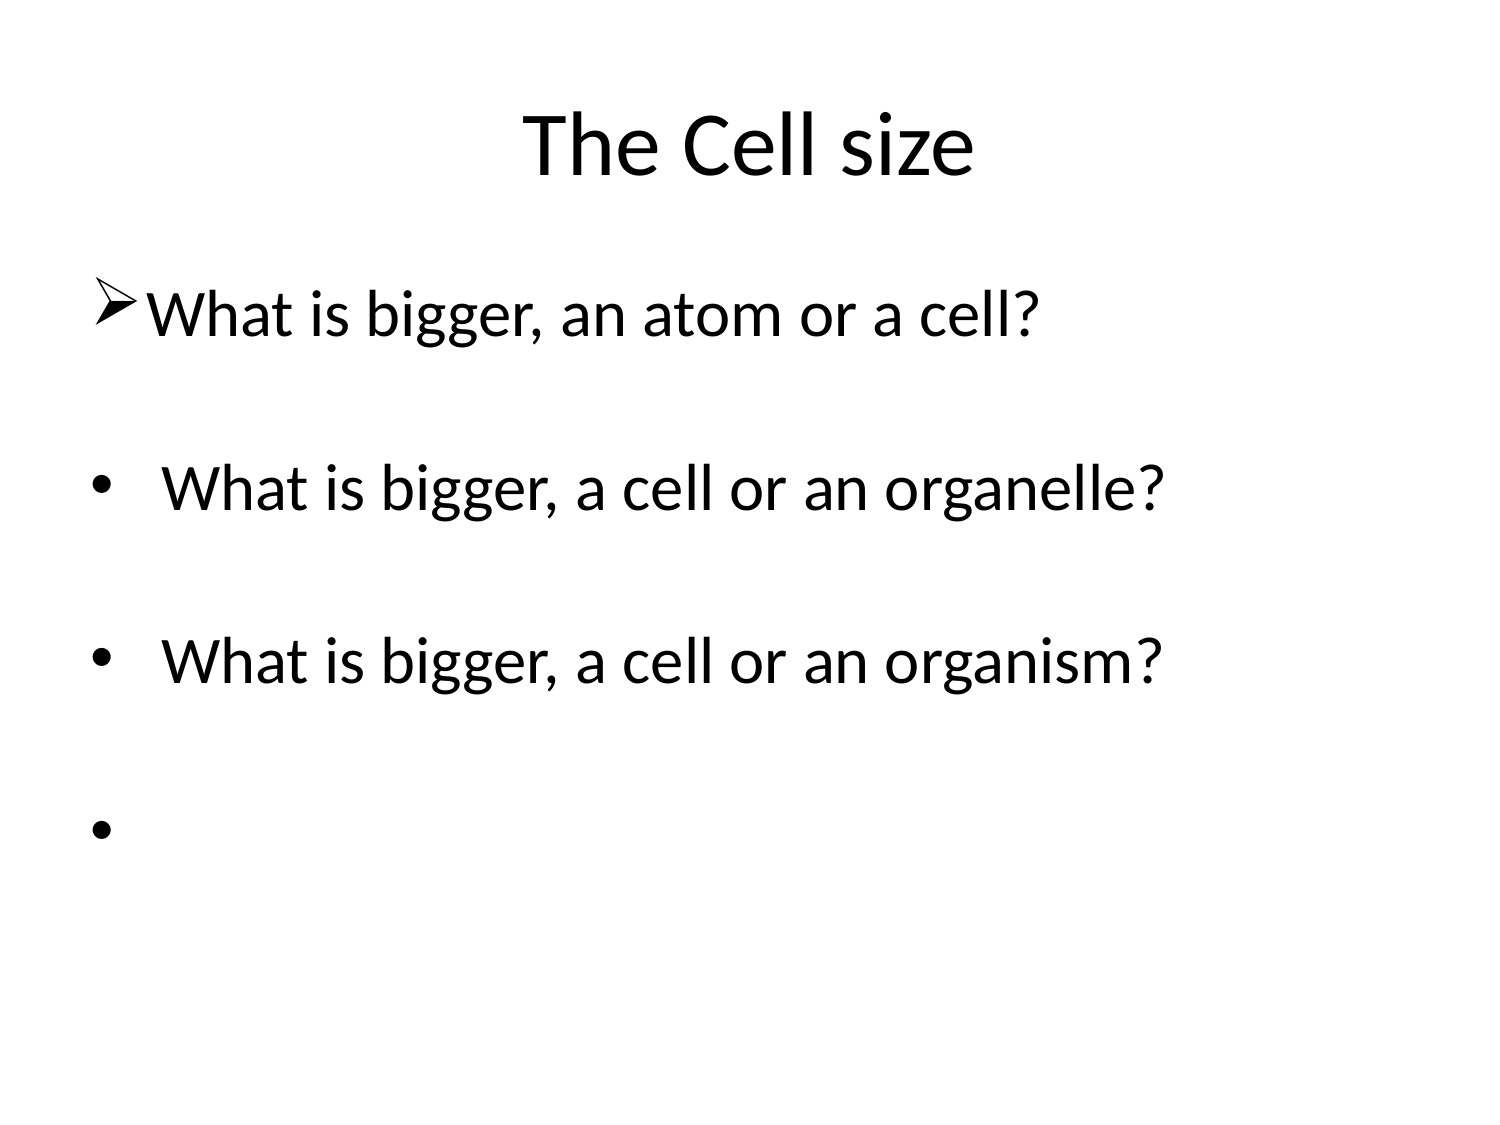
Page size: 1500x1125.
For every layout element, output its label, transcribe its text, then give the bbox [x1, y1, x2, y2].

list What is bigger, an atom or a cell? What is bigger, a cell or an organelle? What is bigger, a cell or an organism? [75, 262, 1425, 1005]
title The Cell size [75, 45, 1425, 233]
